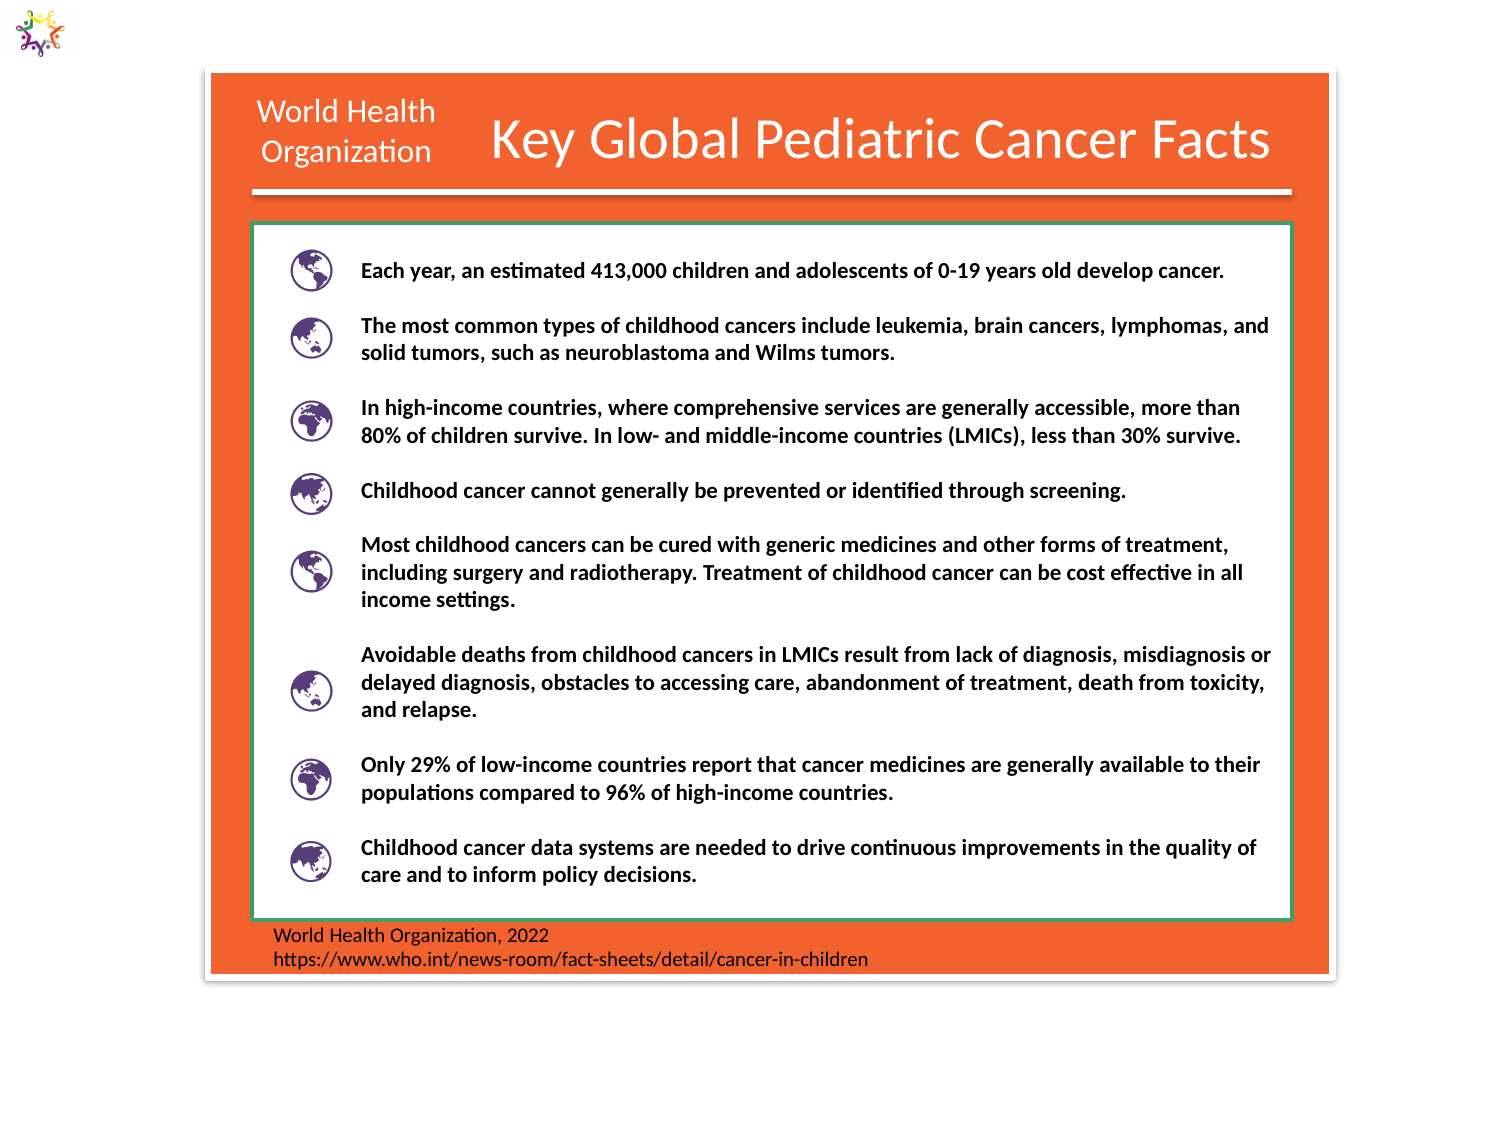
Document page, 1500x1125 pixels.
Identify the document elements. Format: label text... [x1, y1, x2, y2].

text_box Each year, an estimated 413,000 children and adolescents of 0-19 years old develop cancer. The most common types of childhood cancers include leukemia, brain cancers, lymphomas, and solid tumors, such as neuroblastoma and Wilms tumors. In high-income countries, where comprehensive services are generally accessible, more than 80% of children survive. In low- and middle-income countries (LMICs), less than 30% survive. Childhood cancer cannot generally be prevented or identified through screening. Most childhood cancers can be cured with generic medicines and other forms of treatment, including surgery and radiotherapy. Treatment of childhood cancer can be cost effective in all income settings. Avoidable deaths from childhood cancers in LMICs result from lack of diagnosis, misdiagnosis or delayed diagnosis, obstacles to accessing care, abandonment of treatment, death from toxicity, and relapse. Only 29% of low-income countries report that cancer medicines are generally available to their populations compared to 96% of high-income countries. Childhood cancer data systems are needed to drive continuous improvements in the quality of care and to inform policy decisions. [250, 221, 1294, 922]
text_box World Health Organization, 2022 https://www.who.int/news-room/fact-sheets/detail/cancer-in-children [258, 913, 884, 979]
picture [285, 468, 338, 521]
picture [0, 8, 80, 60]
text_box Key Global Pediatric Cancer Facts [446, 92, 1318, 178]
picture [284, 753, 337, 806]
text_box [496, 945, 972, 1006]
text_box [205, 66, 1336, 981]
picture [285, 545, 338, 598]
picture [285, 244, 338, 297]
text_box World Health Organization [182, 82, 511, 177]
picture [285, 311, 338, 365]
picture [285, 394, 338, 447]
picture [284, 835, 337, 888]
picture [285, 664, 338, 718]
